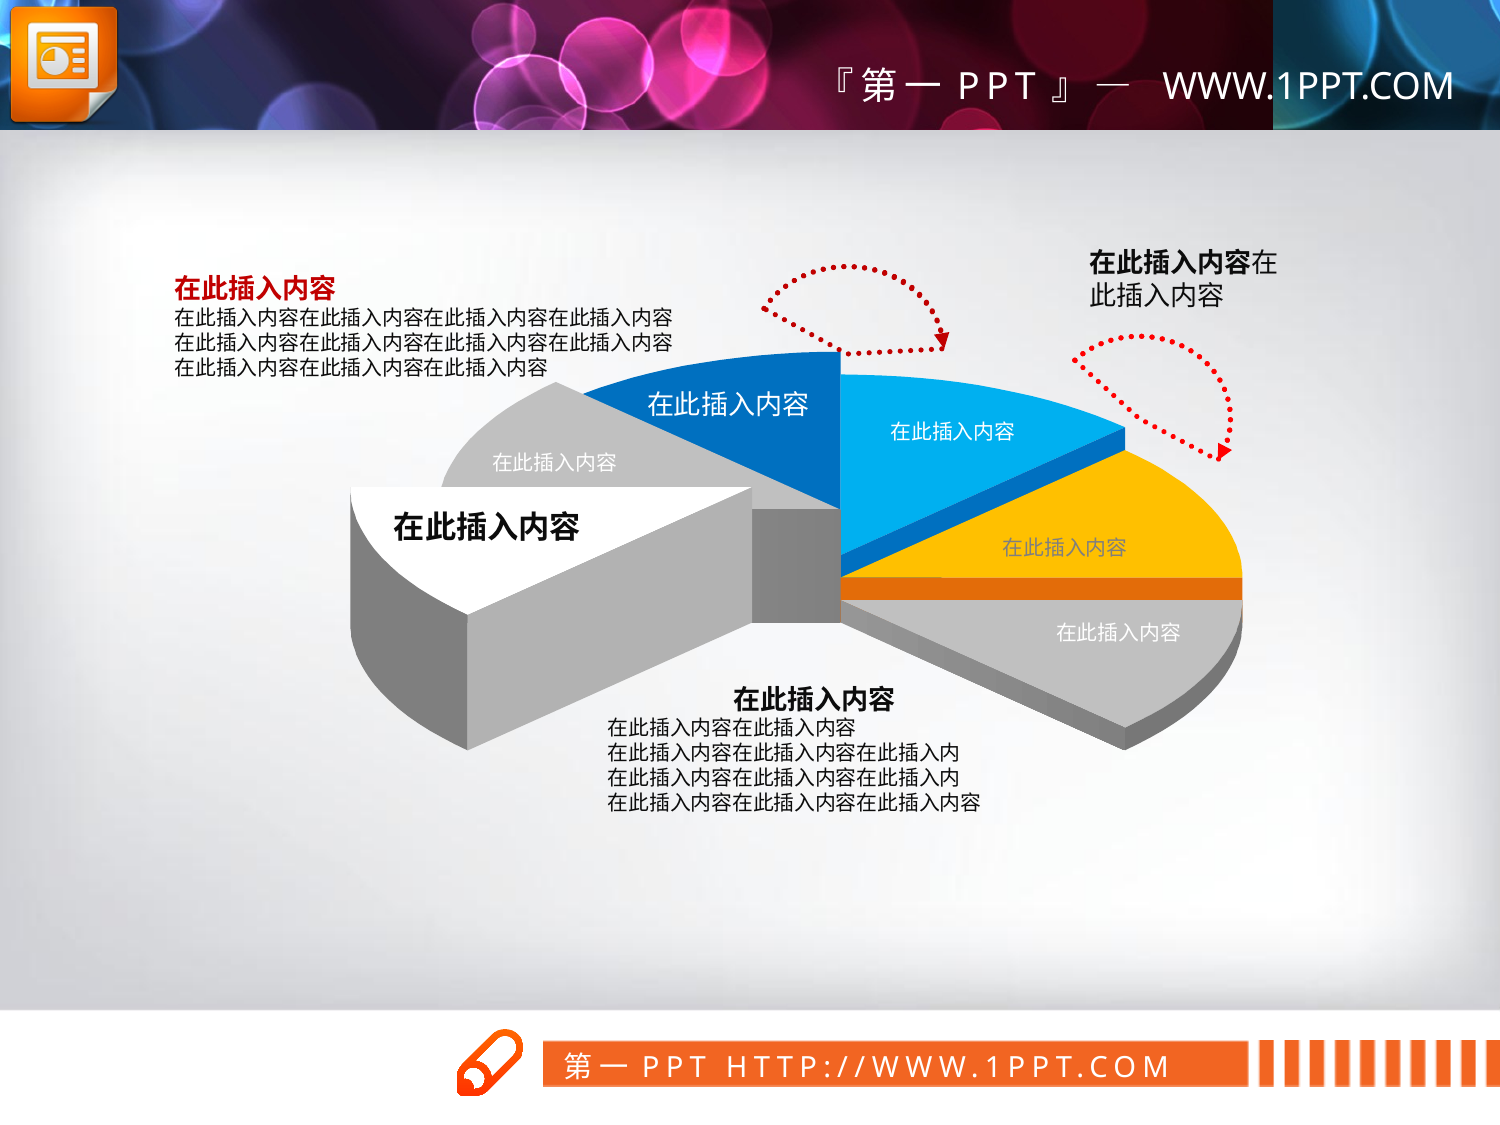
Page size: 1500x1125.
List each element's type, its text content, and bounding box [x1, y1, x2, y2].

text_box [1074, 336, 1231, 448]
text_box 在此插入内容 在此插入内容在此插入内容 在此插入内容在此插入内容在此插入内 在此插入内容在此插入内容在此插入内 在此插入内容在此插入内容在此插入内容 [593, 674, 1037, 847]
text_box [840, 374, 1126, 448]
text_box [840, 599, 1243, 751]
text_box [438, 381, 841, 623]
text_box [349, 486, 753, 751]
picture [543, 1040, 1500, 1087]
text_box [555, 351, 841, 380]
text_box 在此插入内容 在此插入内容在此插入内容在此插入内容在此插入内容 在此插入内容在此插入内容在此插入内容在此插入内容 在此插入内容在此插入内容在此插入内容 [160, 264, 716, 412]
text_box [763, 266, 949, 354]
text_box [840, 449, 1243, 599]
picture [0, 0, 1500, 1012]
text_box 在此插入内容在此插入内容 [1074, 238, 1306, 318]
